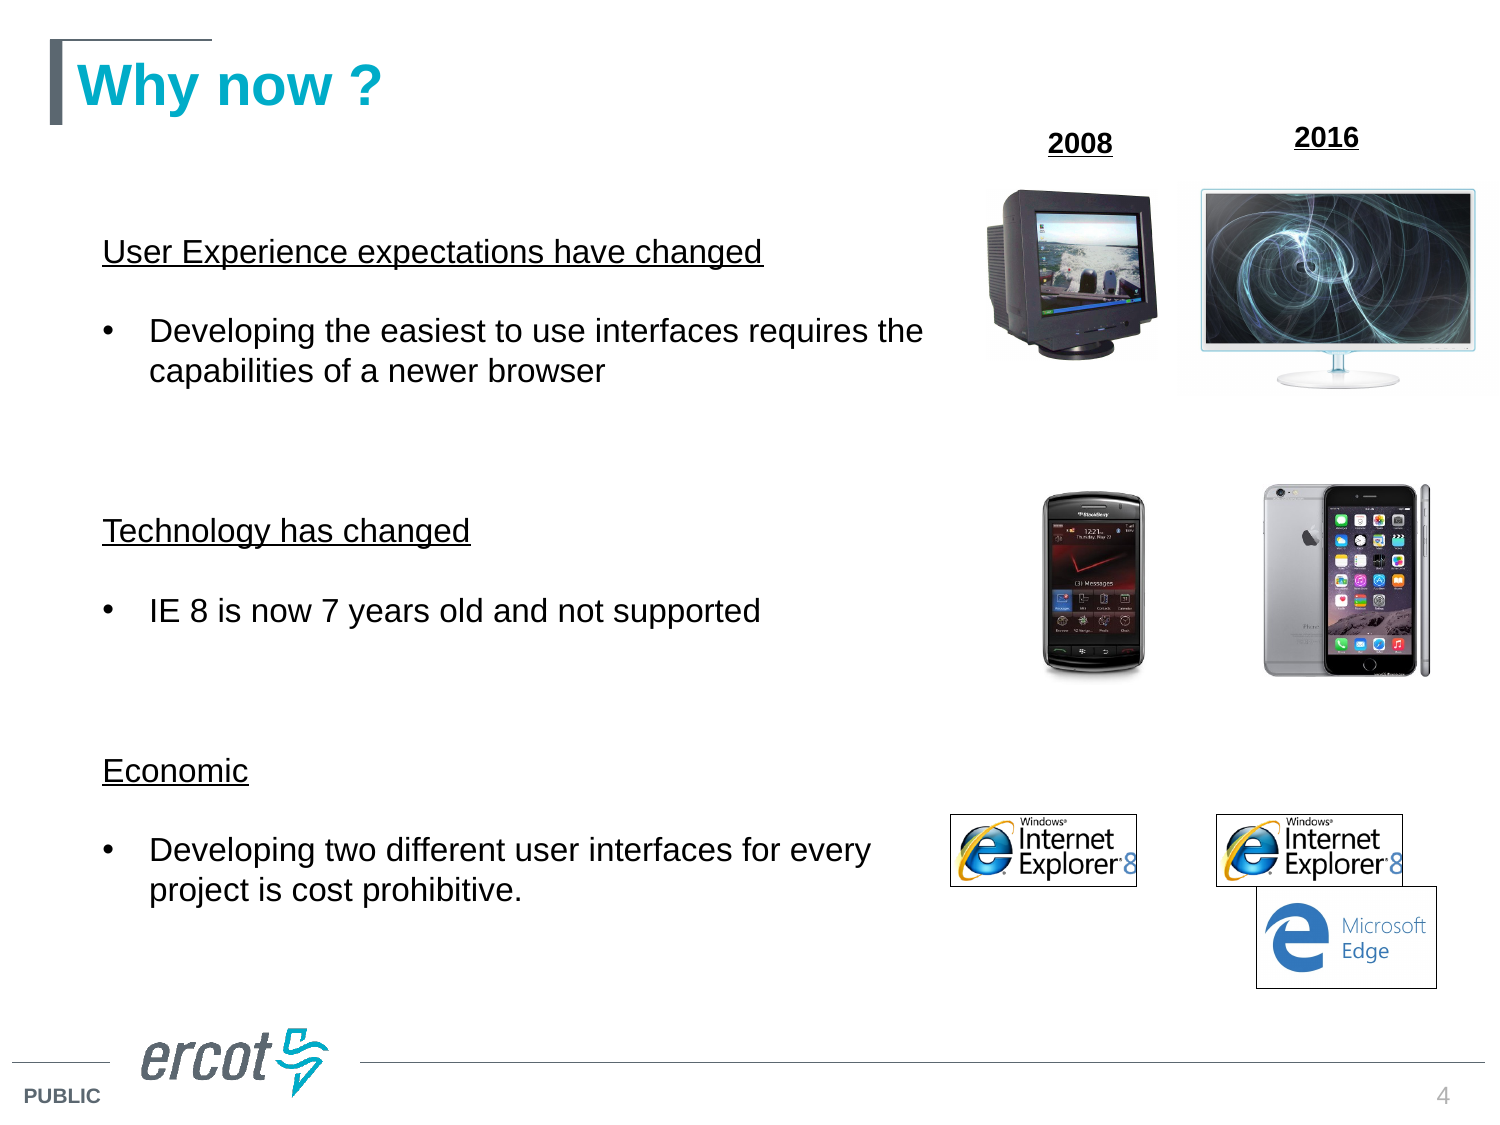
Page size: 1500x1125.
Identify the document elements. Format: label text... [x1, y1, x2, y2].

picture [1216, 814, 1437, 989]
picture [950, 814, 1137, 887]
picture [1022, 484, 1162, 686]
picture [986, 189, 1158, 361]
text_box 2008 [1024, 117, 1137, 168]
text_box User Experience expectations have changed Developing the easiest to use interfaces requires the capabilities of a newer browser Technology has changed IE 8 is now 7 years old and not supported Economic Developing two different user interfaces for every project is cost prohibitive. [85, 140, 977, 914]
picture [137, 1024, 332, 1100]
picture [1262, 484, 1431, 677]
slide_number 4 [1400, 1076, 1488, 1113]
title Why now ? [62, 39, 1450, 138]
text_box 2016 [1270, 110, 1384, 161]
picture [1177, 180, 1500, 396]
